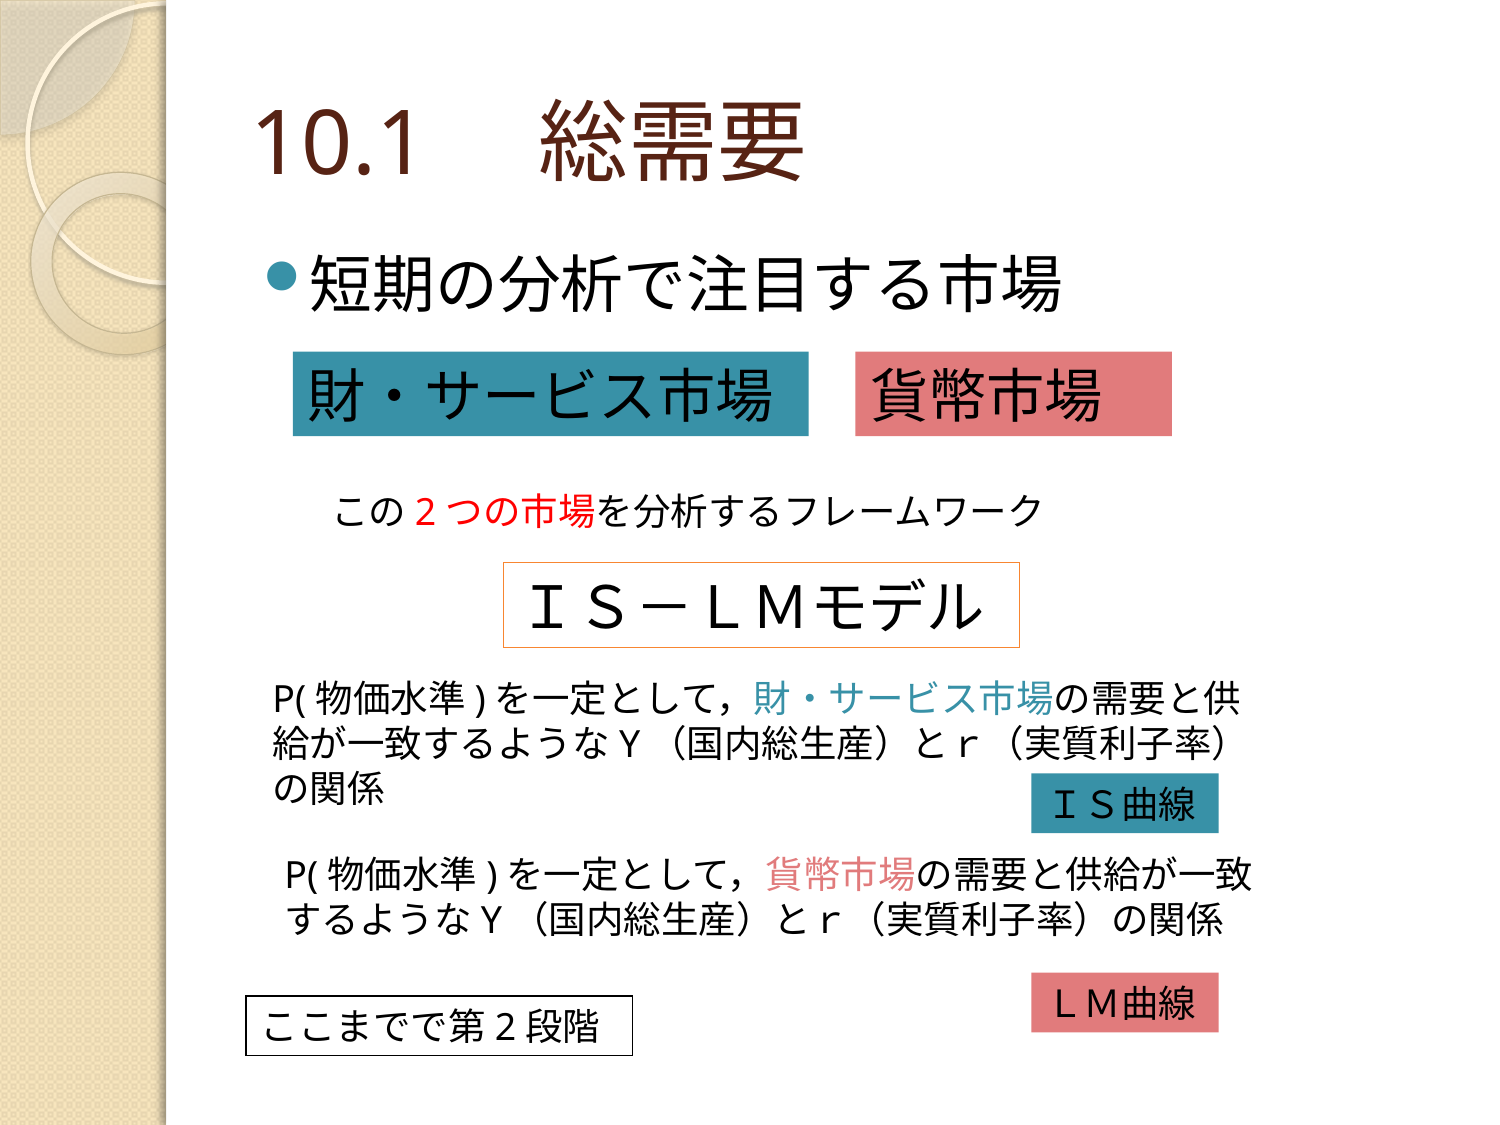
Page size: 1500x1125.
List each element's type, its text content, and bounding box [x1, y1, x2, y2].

text_box P(物価水準)を一定として，財・サービス市場の需要と供給が一致するようなY（国内総生産）とｒ（実質利子率）の関係 [257, 667, 1290, 818]
text_box 財・サービス市場 [292, 351, 809, 437]
text_box 貨幣市場 [855, 351, 1172, 437]
text_box ＩＳ－ＬＭモデル [503, 562, 1020, 648]
text_box ここまでで第2段階 [246, 996, 633, 1056]
title 10.1 総需要 [235, 45, 1466, 233]
list 短期の分析で注目する市場 [235, 237, 1466, 329]
text_box ＬＭ曲線 [1031, 972, 1219, 1033]
text_box この2つの市場を分析するフレームワーク [316, 480, 1161, 541]
text_box ＩＳ曲線 [1031, 773, 1219, 834]
text_box P(物価水準)を一定として，貨幣市場の需要と供給が一致するようなY（国内総生産）とｒ（実質利子率）の関係 [269, 843, 1301, 949]
